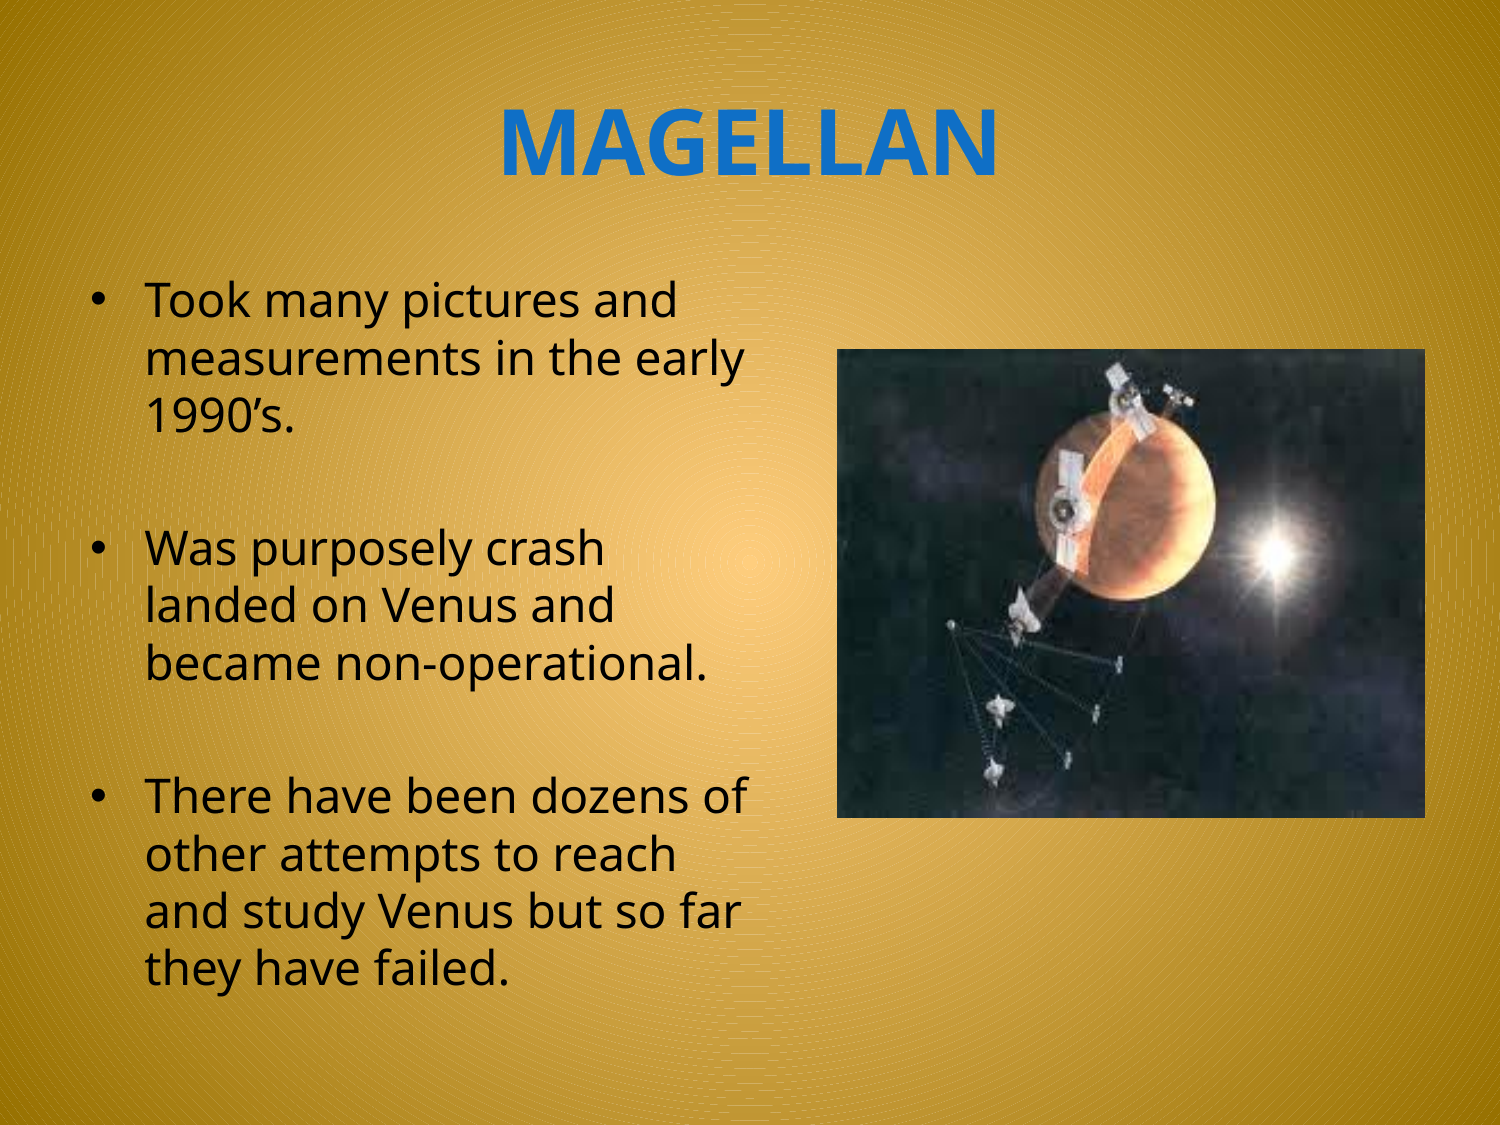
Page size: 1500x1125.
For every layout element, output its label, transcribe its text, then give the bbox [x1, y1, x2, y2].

title MAGELLAN [75, 45, 1425, 233]
list Took many pictures and measurements in the early 1990’s. Was purposely crash landed on Venus and became non-operational. There have been dozens of other attempts to reach and study Venus but so far they have failed. [75, 262, 788, 1005]
picture [837, 349, 1426, 818]
